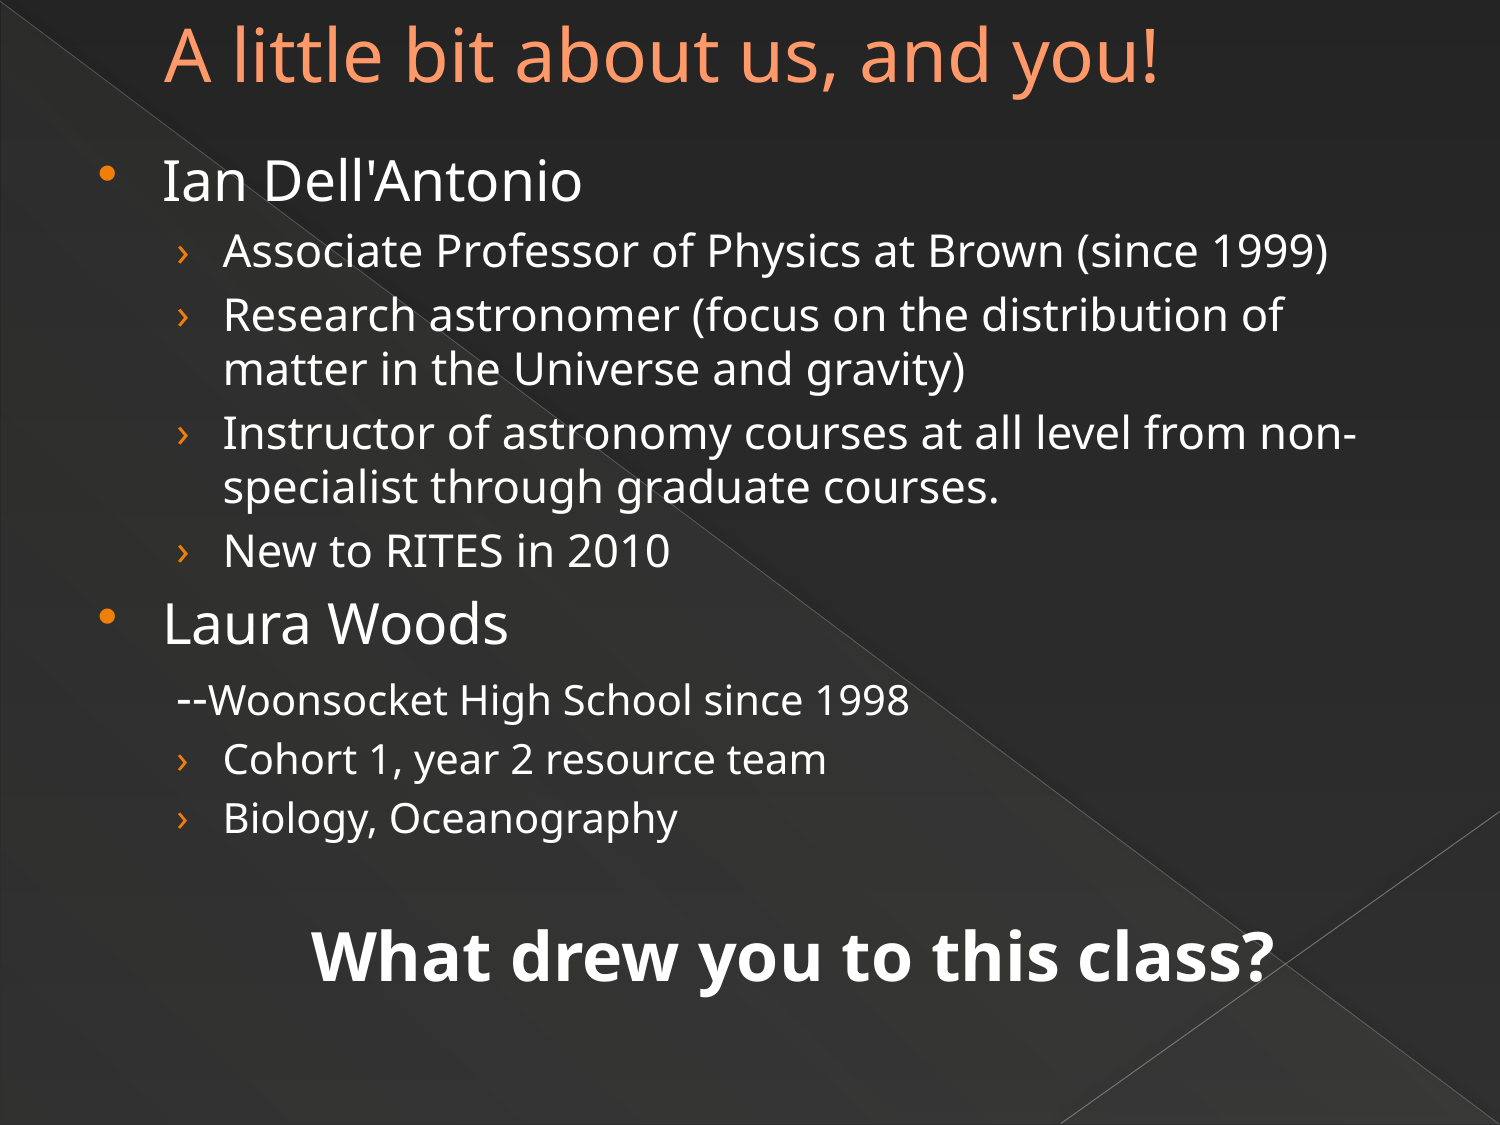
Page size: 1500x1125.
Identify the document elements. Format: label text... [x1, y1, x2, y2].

title A little bit about us, and you! [75, 0, 1425, 105]
list Ian Dell'Antonio Associate Professor of Physics at Brown (since 1999) Research astronomer (focus on the distribution of matter in the Universe and gravity) Instructor of astronomy courses at all level from non-specialist through graduate courses. New to RITES in 2010 Laura Woods --Woonsocket High School since 1998 Cohort 1, year 2 resource team Biology, Oceanography What drew you to this class? [75, 137, 1425, 1005]
